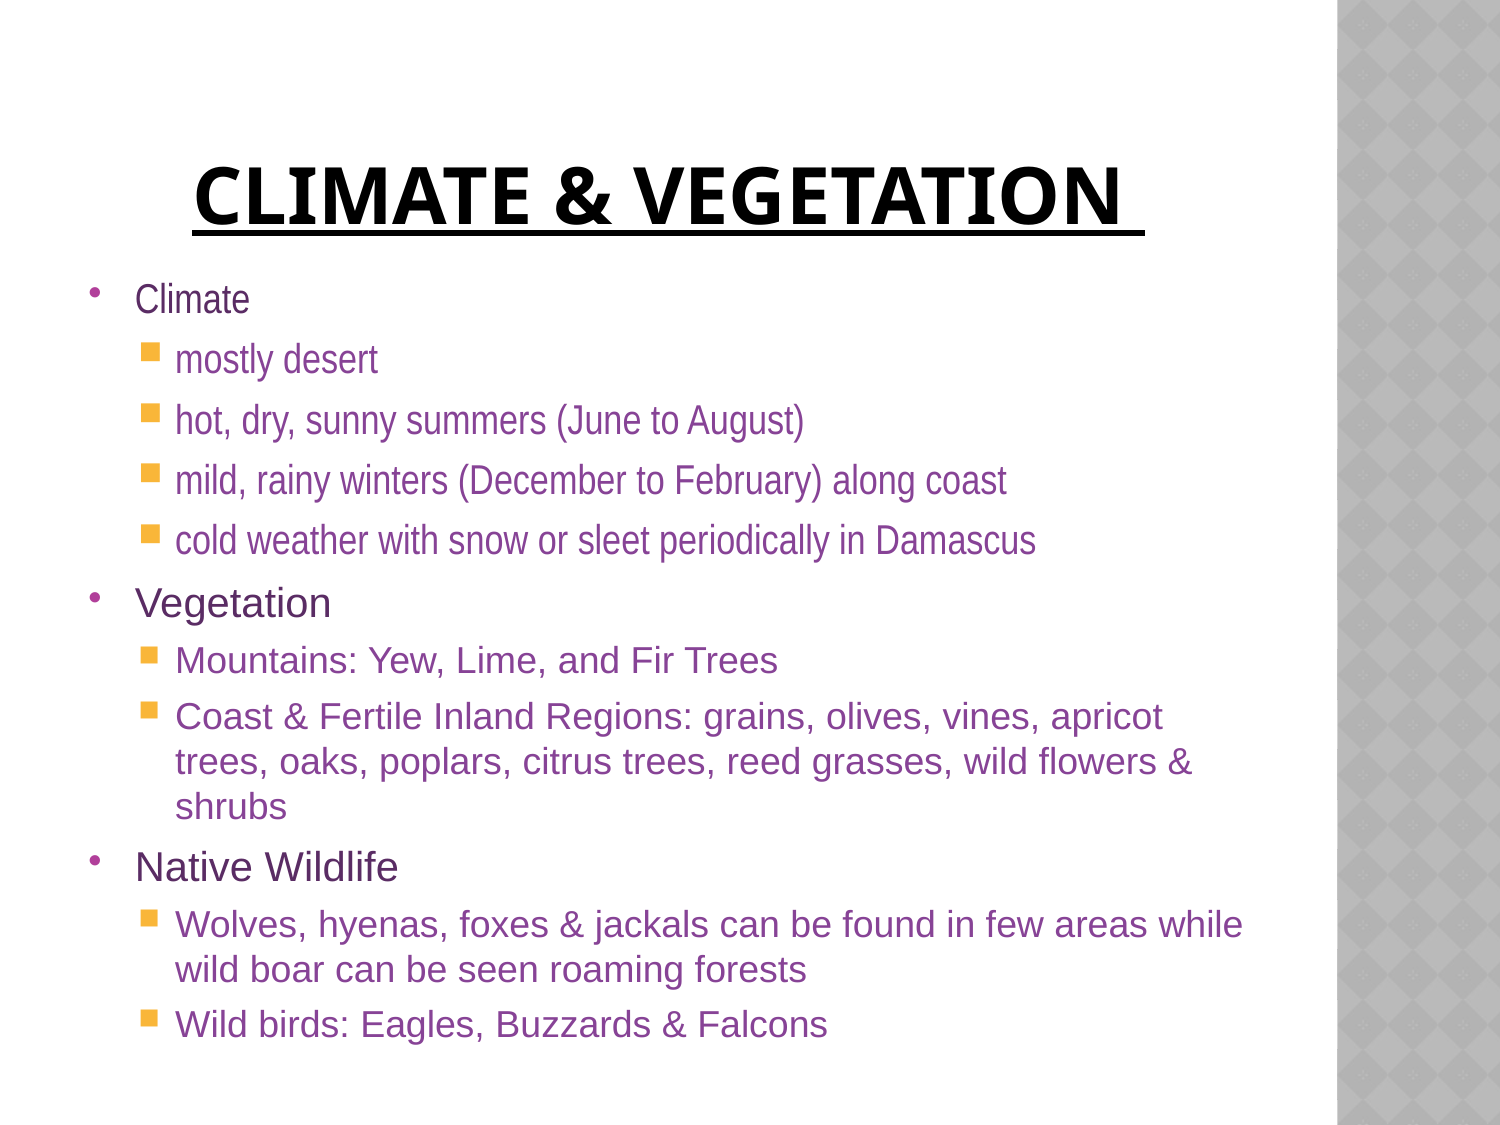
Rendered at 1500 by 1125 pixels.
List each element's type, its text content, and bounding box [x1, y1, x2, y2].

list Climate mostly desert hot, dry, sunny summers (June to August) mild, rainy winters (December to February) along coast cold weather with snow or sleet periodically in Damascus Vegetation Mountains: Yew, Lime, and Fir Trees Coast & Fertile Inland Regions: grains, olives, vines, apricot trees, oaks, poplars, citrus trees, reed grasses, wild flowers & shrubs Native Wildlife Wolves, hyenas, foxes & jackals can be found in few areas while wild boar can be seen roaming forests Wild birds: Eagles, Buzzards & Falcons [75, 264, 1263, 1059]
title Climate & Vegetation [75, 52, 1263, 240]
